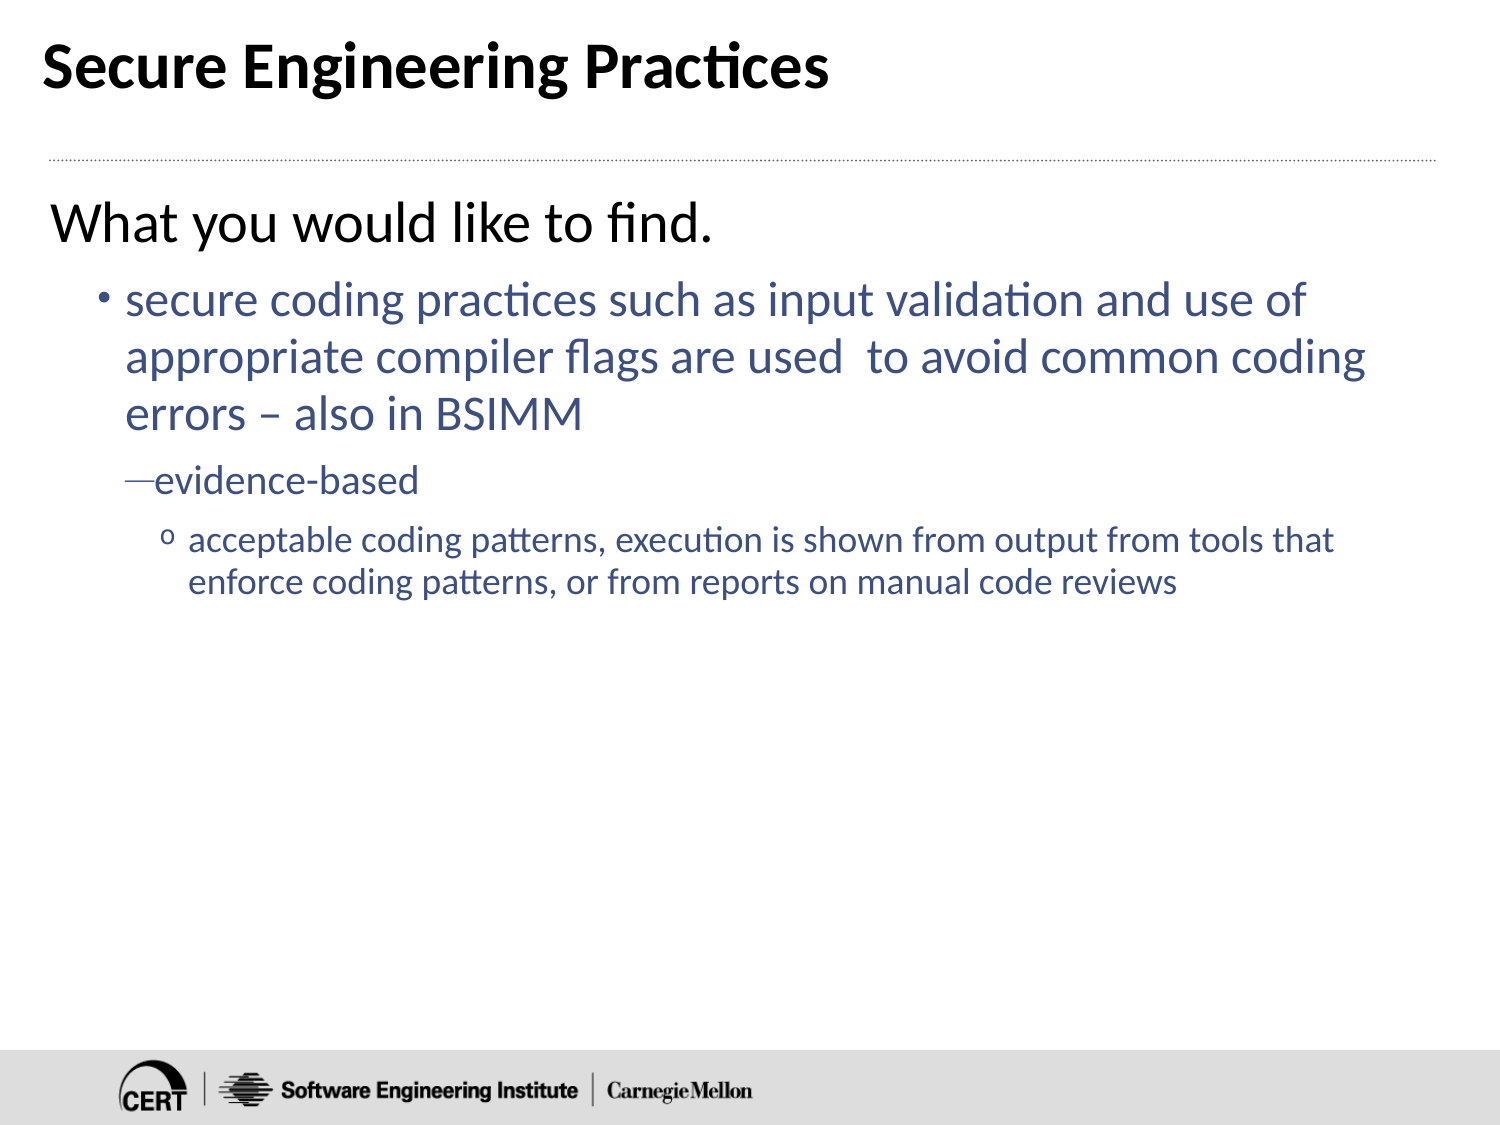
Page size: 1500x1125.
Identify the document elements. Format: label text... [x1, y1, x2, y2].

picture [102, 1056, 765, 1117]
list What you would like to find. secure coding practices such as input validation and use of appropriate compiler flags are used to avoid common coding errors – also in BSIMM evidence-based acceptable coding patterns, execution is shown from output from tools that enforce coding patterns, or from reports on manual code reviews [49, 187, 1438, 1001]
title Secure Engineering Practices [42, 37, 1434, 155]
